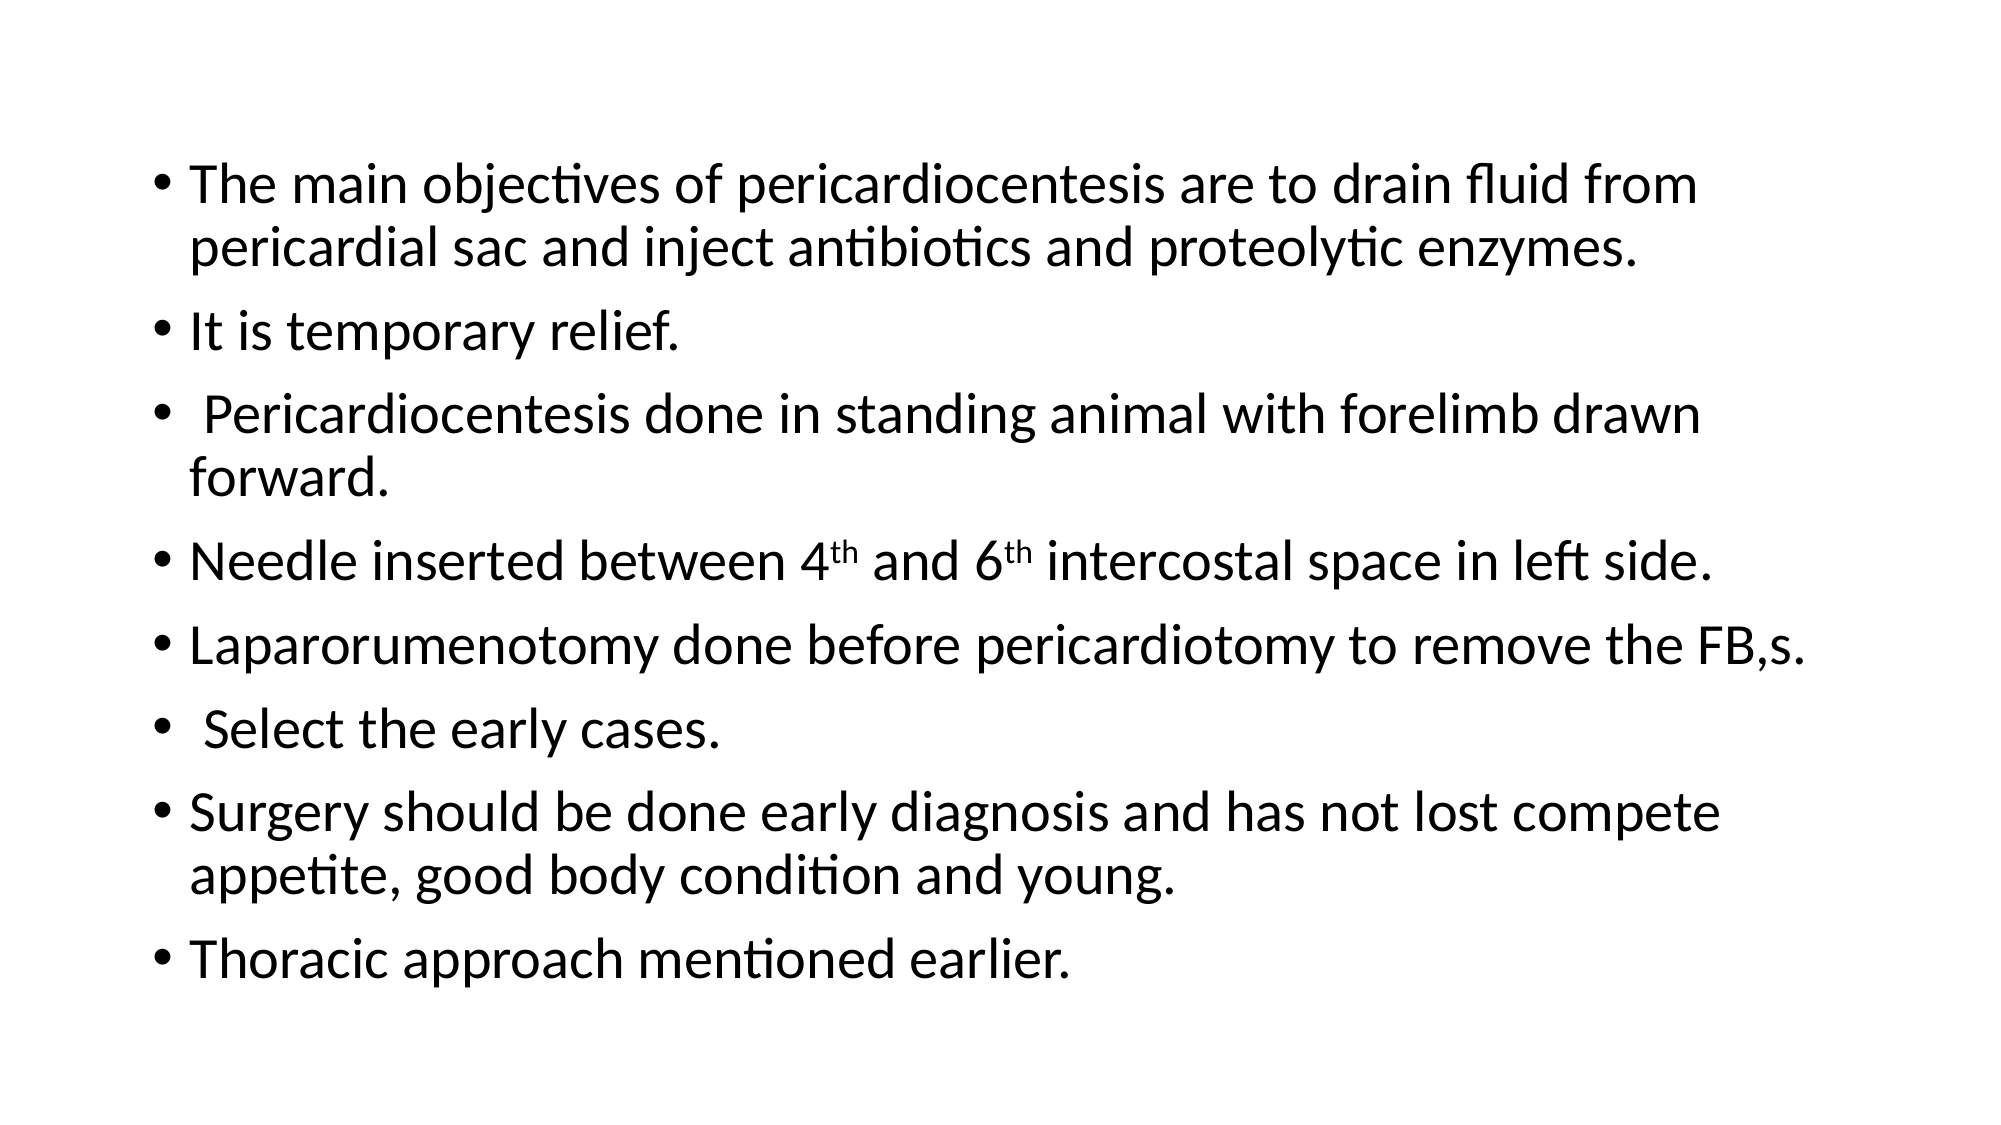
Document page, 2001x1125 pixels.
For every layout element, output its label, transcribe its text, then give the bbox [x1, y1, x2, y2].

list The main objectives of pericardiocentesis are to drain fluid from pericardial sac and inject antibiotics and proteolytic enzymes. It is temporary relief. Pericardiocentesis done in standing animal with forelimb drawn forward. Needle inserted between 4th and 6th intercostal space in left side. Laparorumenotomy done before pericardiotomy to remove the FB,s. Select the early cases. Surgery should be done early diagnosis and has not lost compete appetite, good body condition and young. Thoracic approach mentioned earlier. [137, 145, 1863, 1014]
